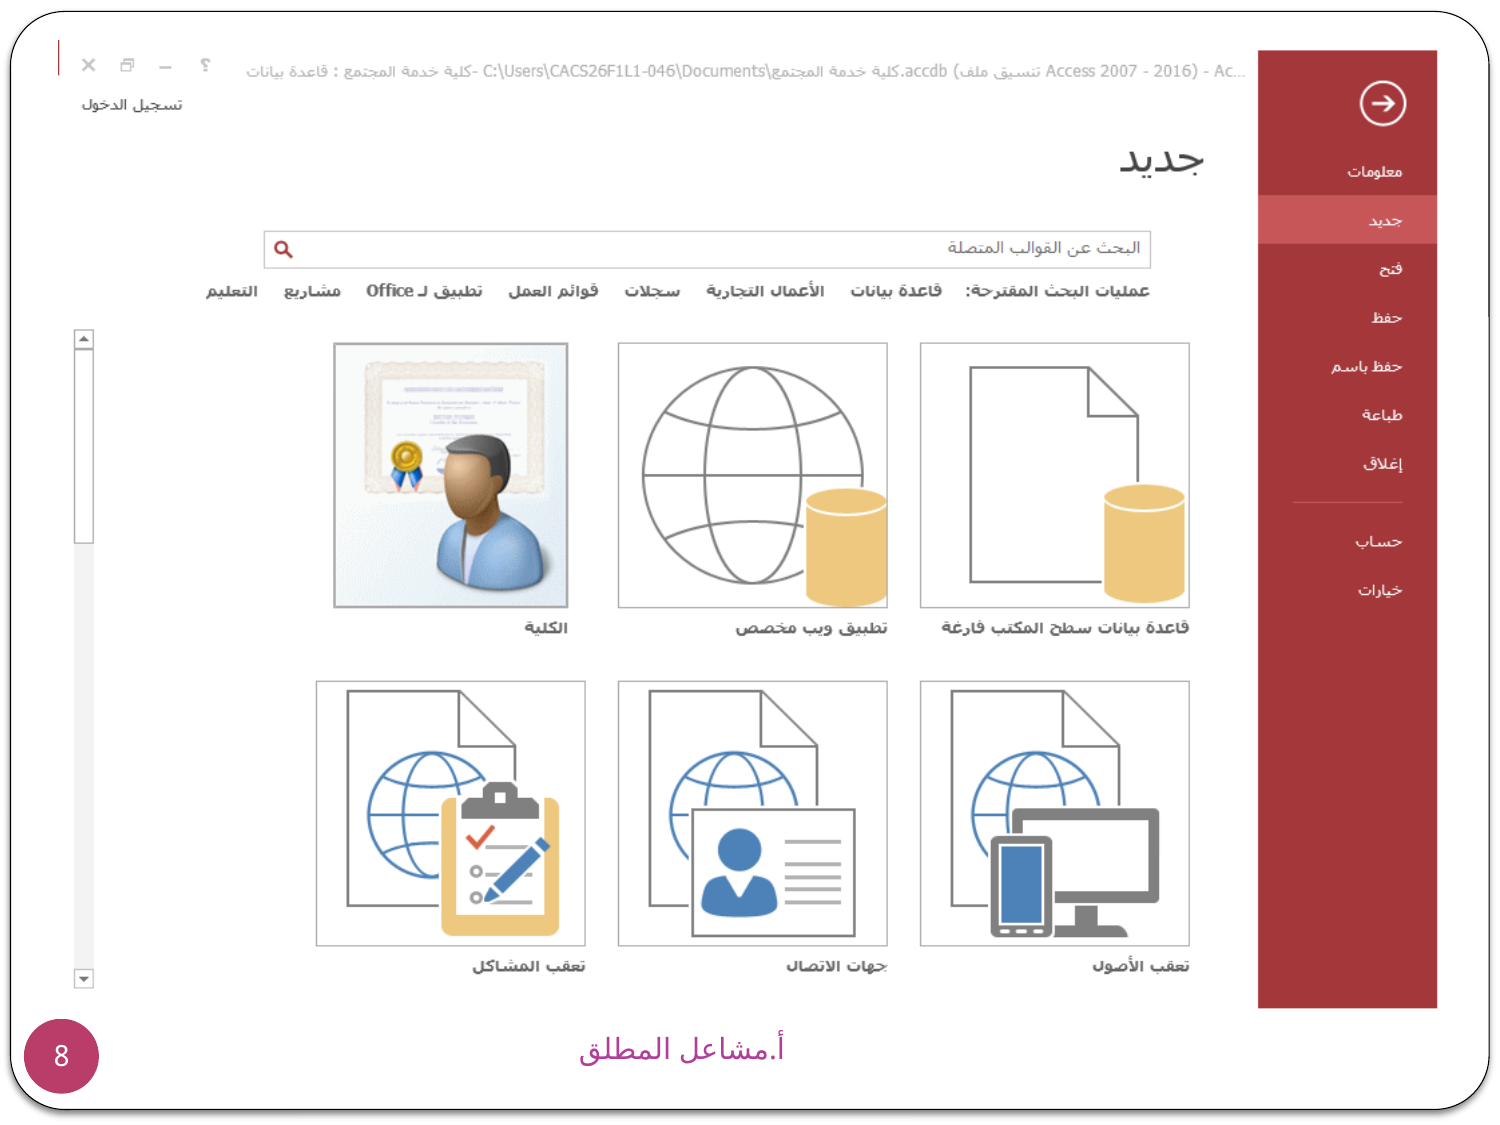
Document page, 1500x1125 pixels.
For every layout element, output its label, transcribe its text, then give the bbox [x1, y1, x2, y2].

slide_number 8 [23, 1019, 99, 1094]
picture [58, 40, 1449, 1019]
footer أ.مشاعل المطلق [150, 1027, 800, 1088]
